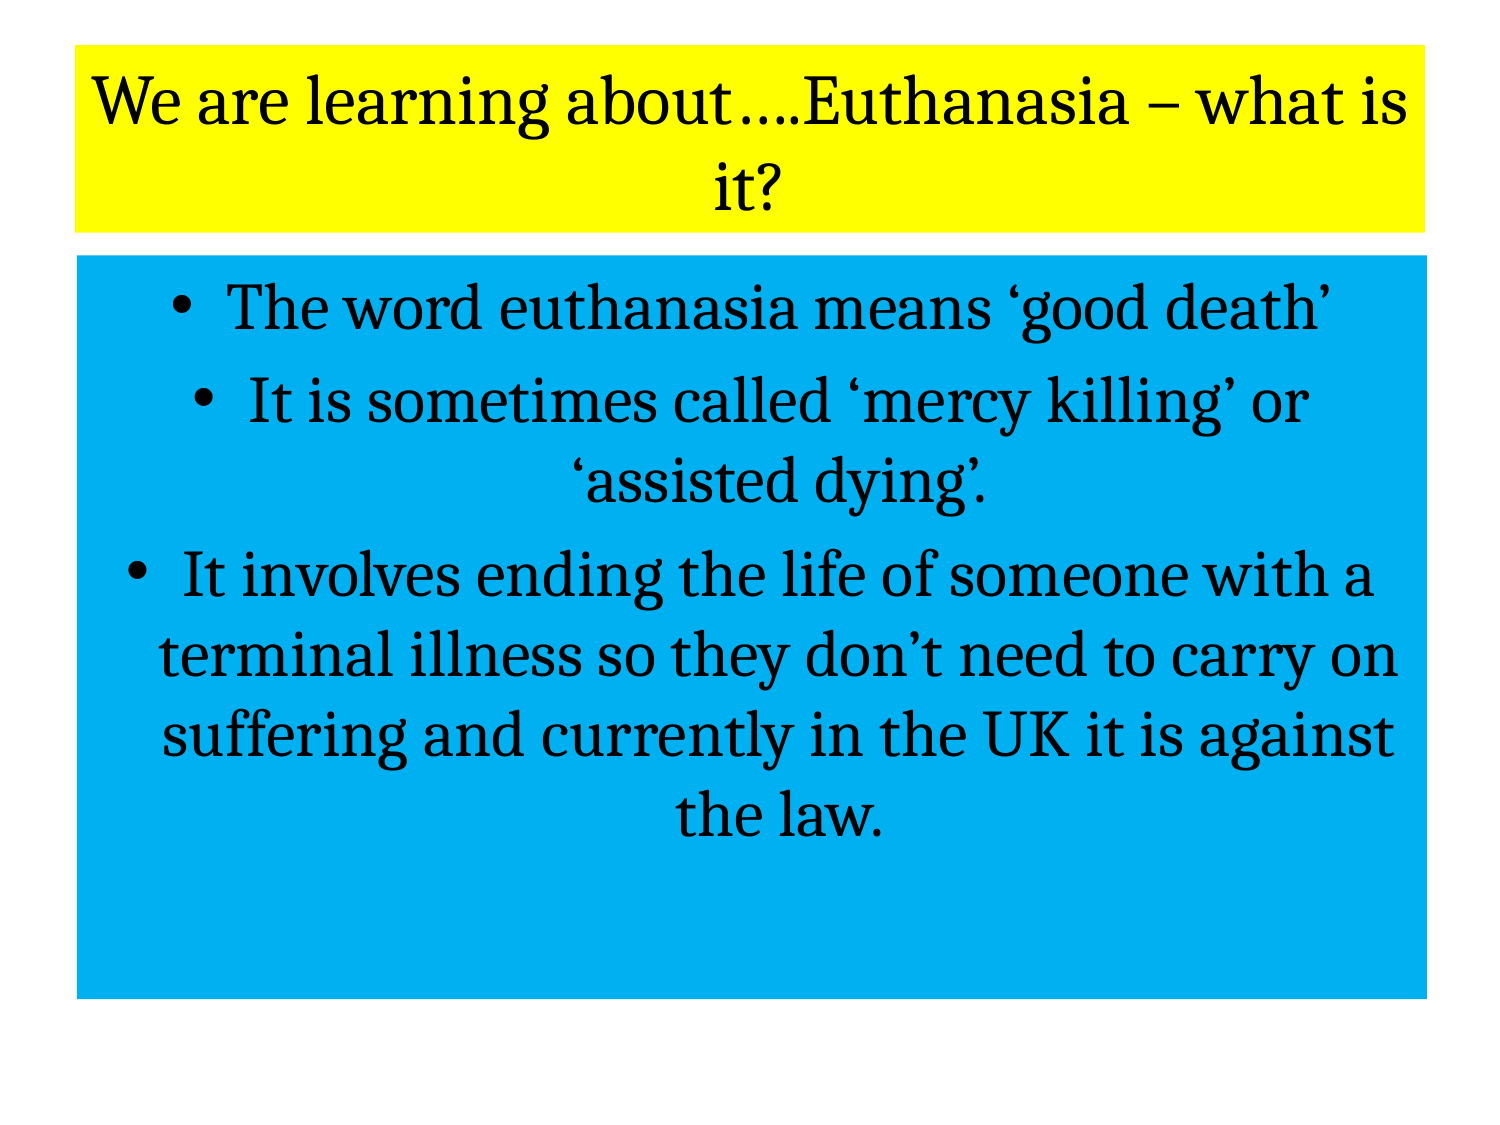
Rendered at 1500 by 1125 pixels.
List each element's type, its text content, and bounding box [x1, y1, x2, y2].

list The word euthanasia means ‘good death’ It is sometimes called ‘mercy killing’ or ‘assisted dying’. It involves ending the life of someone with a terminal illness so they don’t need to carry on suffering and currently in the UK it is against the law. [76, 255, 1427, 1000]
title We are learning about….Euthanasia – what is it? [75, 45, 1425, 233]
